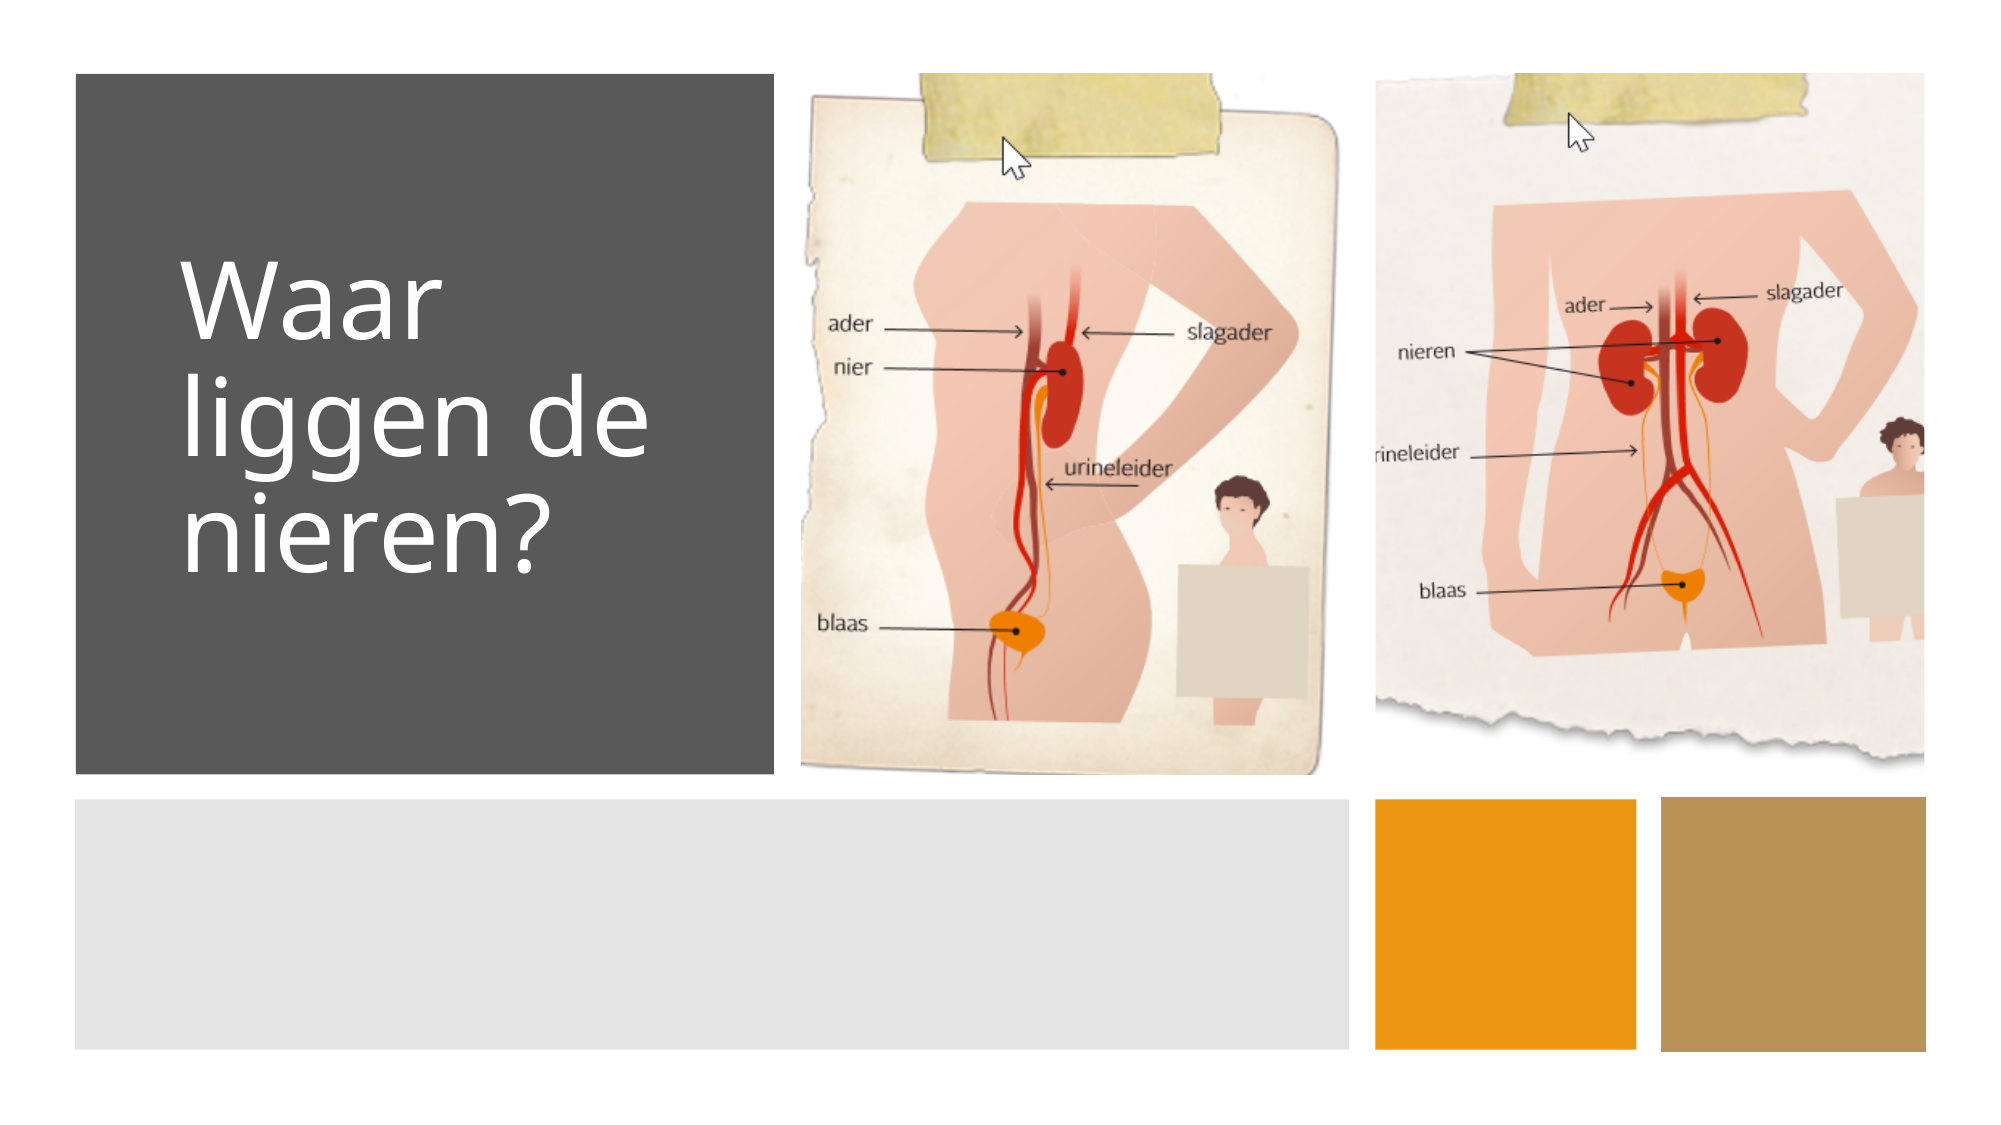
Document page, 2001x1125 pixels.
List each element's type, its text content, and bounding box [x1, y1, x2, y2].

picture [800, 73, 1349, 775]
title Waar liggen de nieren? [164, 138, 693, 704]
text_box [74, 798, 1350, 1051]
text_box [75, 73, 775, 775]
text_box [1374, 798, 1637, 1051]
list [1375, 73, 1925, 775]
text_box [1662, 798, 1925, 1051]
